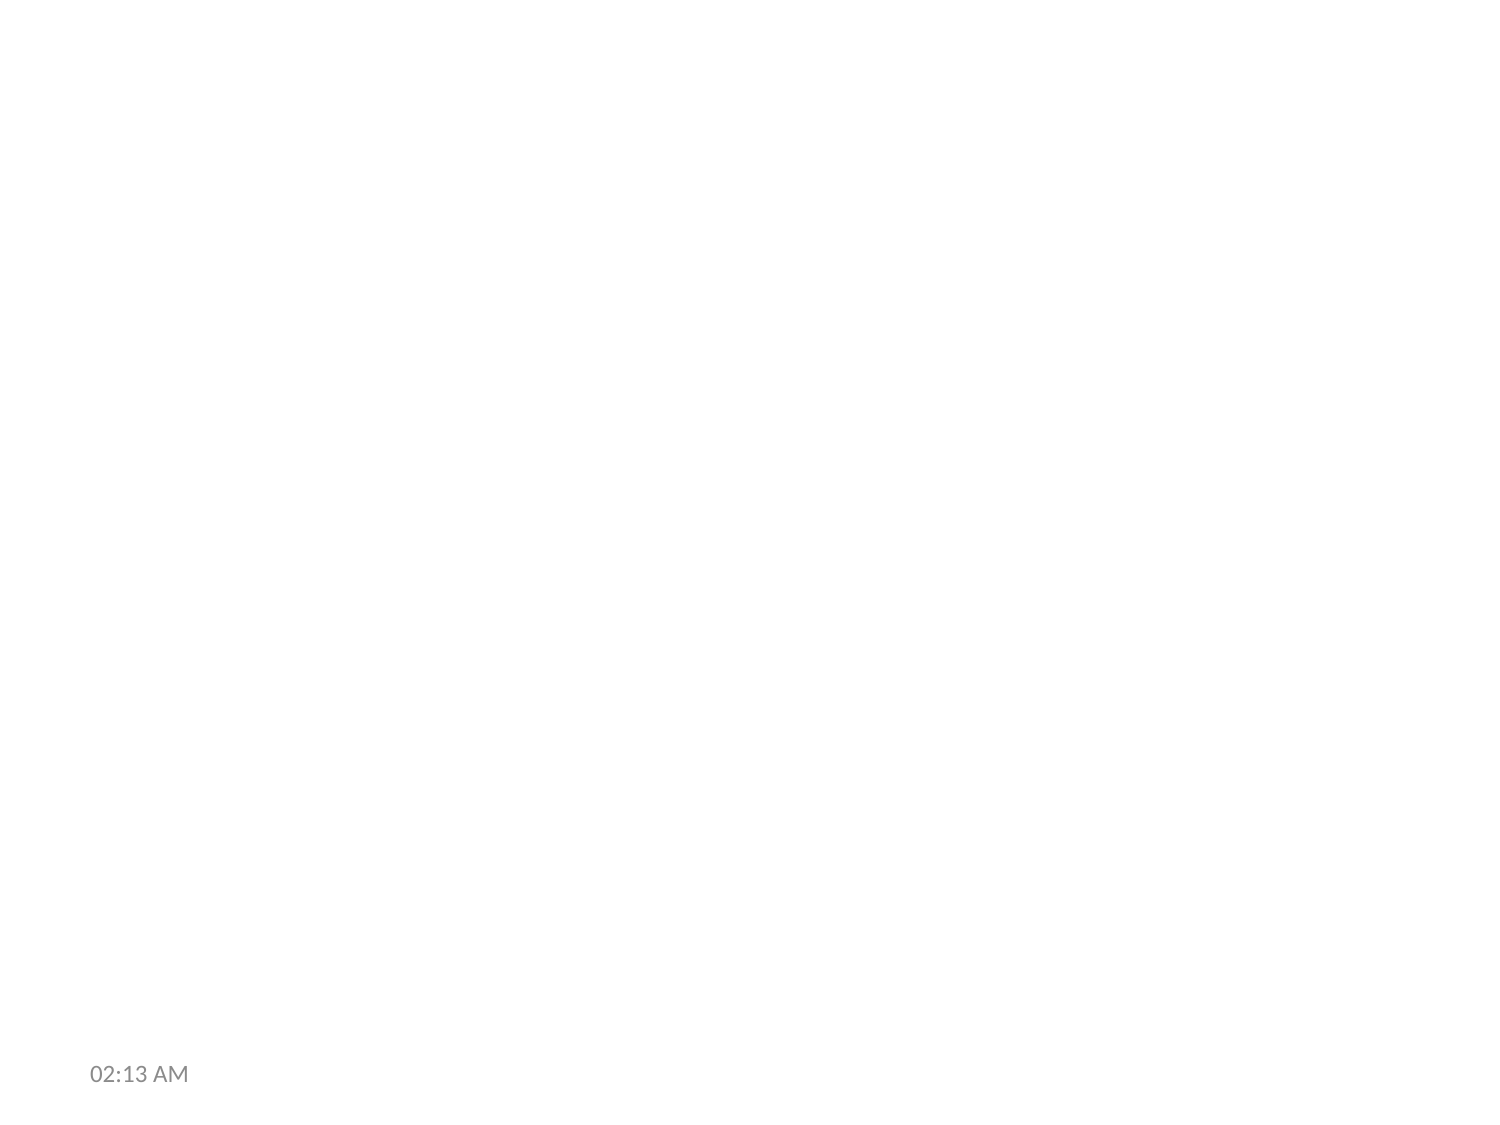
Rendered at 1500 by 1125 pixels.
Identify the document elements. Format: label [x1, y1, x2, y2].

slide_number [75, 1042, 425, 1103]
